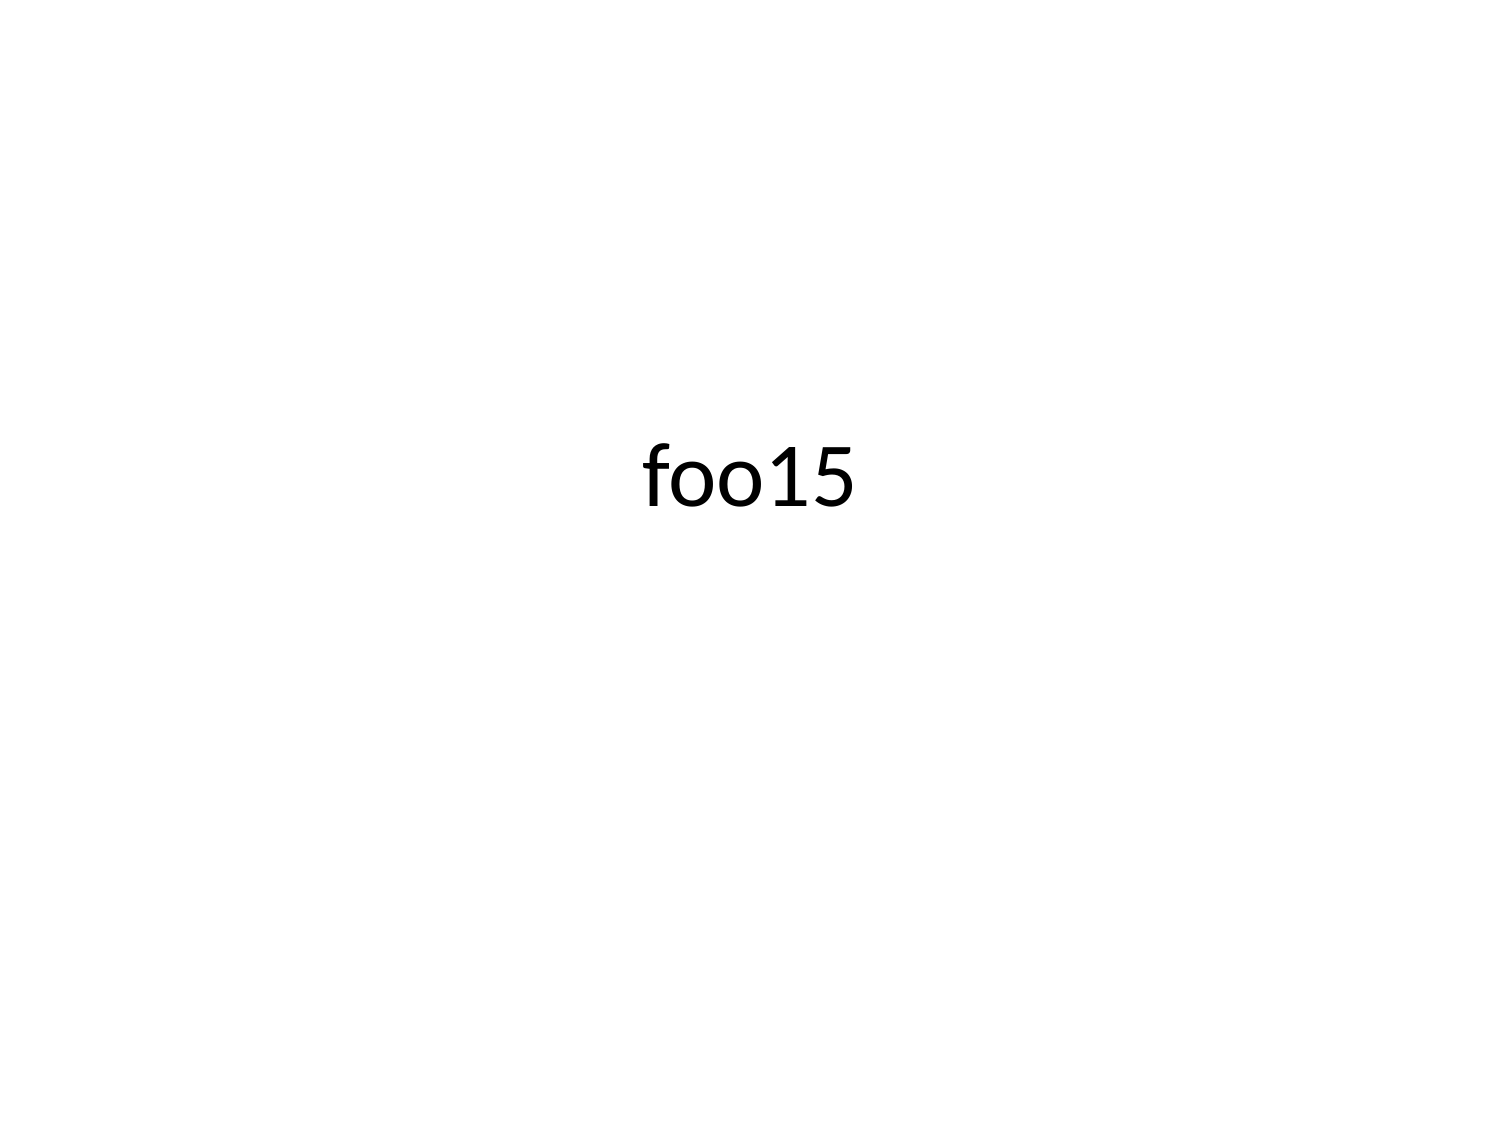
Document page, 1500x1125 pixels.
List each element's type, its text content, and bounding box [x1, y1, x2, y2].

title foo15 [112, 349, 1388, 591]
